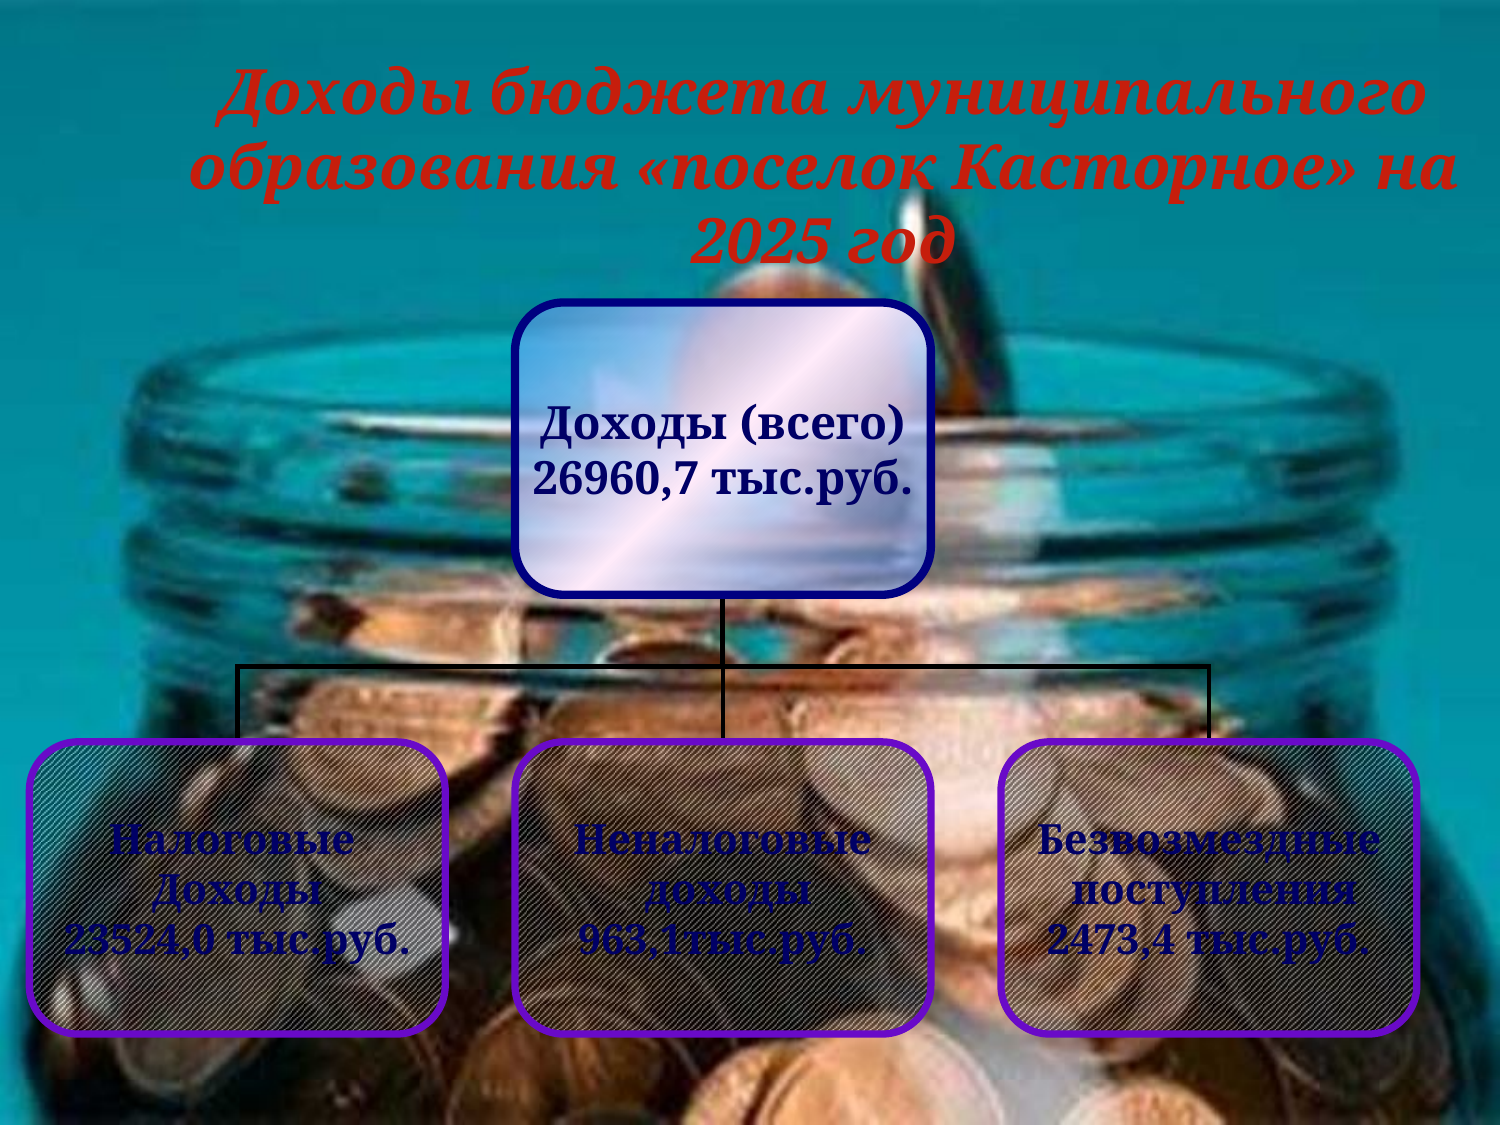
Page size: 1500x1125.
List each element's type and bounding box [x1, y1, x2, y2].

picture [0, 0, 1500, 1125]
text_box [29, 302, 1418, 1035]
